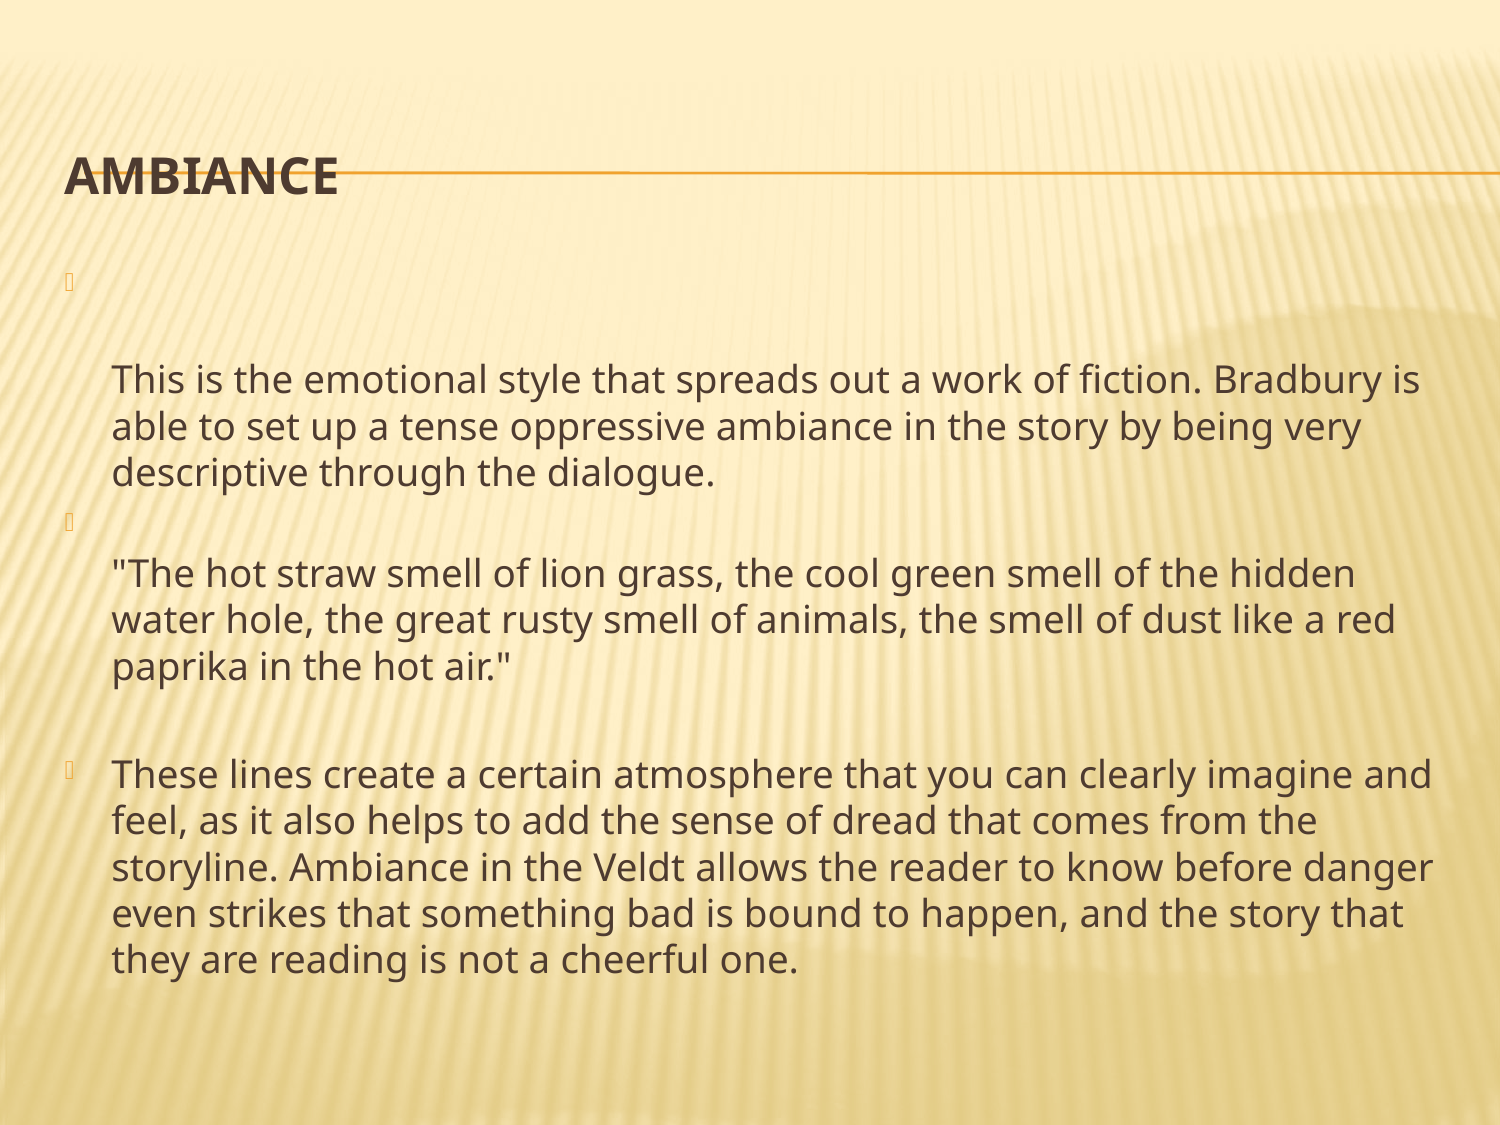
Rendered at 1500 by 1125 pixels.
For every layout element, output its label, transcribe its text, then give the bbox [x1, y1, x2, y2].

list This is the emotional style that spreads out a work of fiction. Bradbury is able to set up a tense oppressive ambiance in the story by being very descriptive through the dialogue. "The hot straw smell of lion grass, the cool green smell of the hidden water hole, the great rusty smell of animals, the smell of dust like a red paprika in the hot air." These lines create a certain atmosphere that you can clearly imagine and feel, as it also helps to add the sense of dread that comes from the storyline. Ambiance in the Veldt allows the reader to know before danger even strikes that something bad is bound to happen, and the story that they are reading is not a cheerful one. [50, 254, 1475, 998]
title Ambiance [50, 75, 1475, 213]
